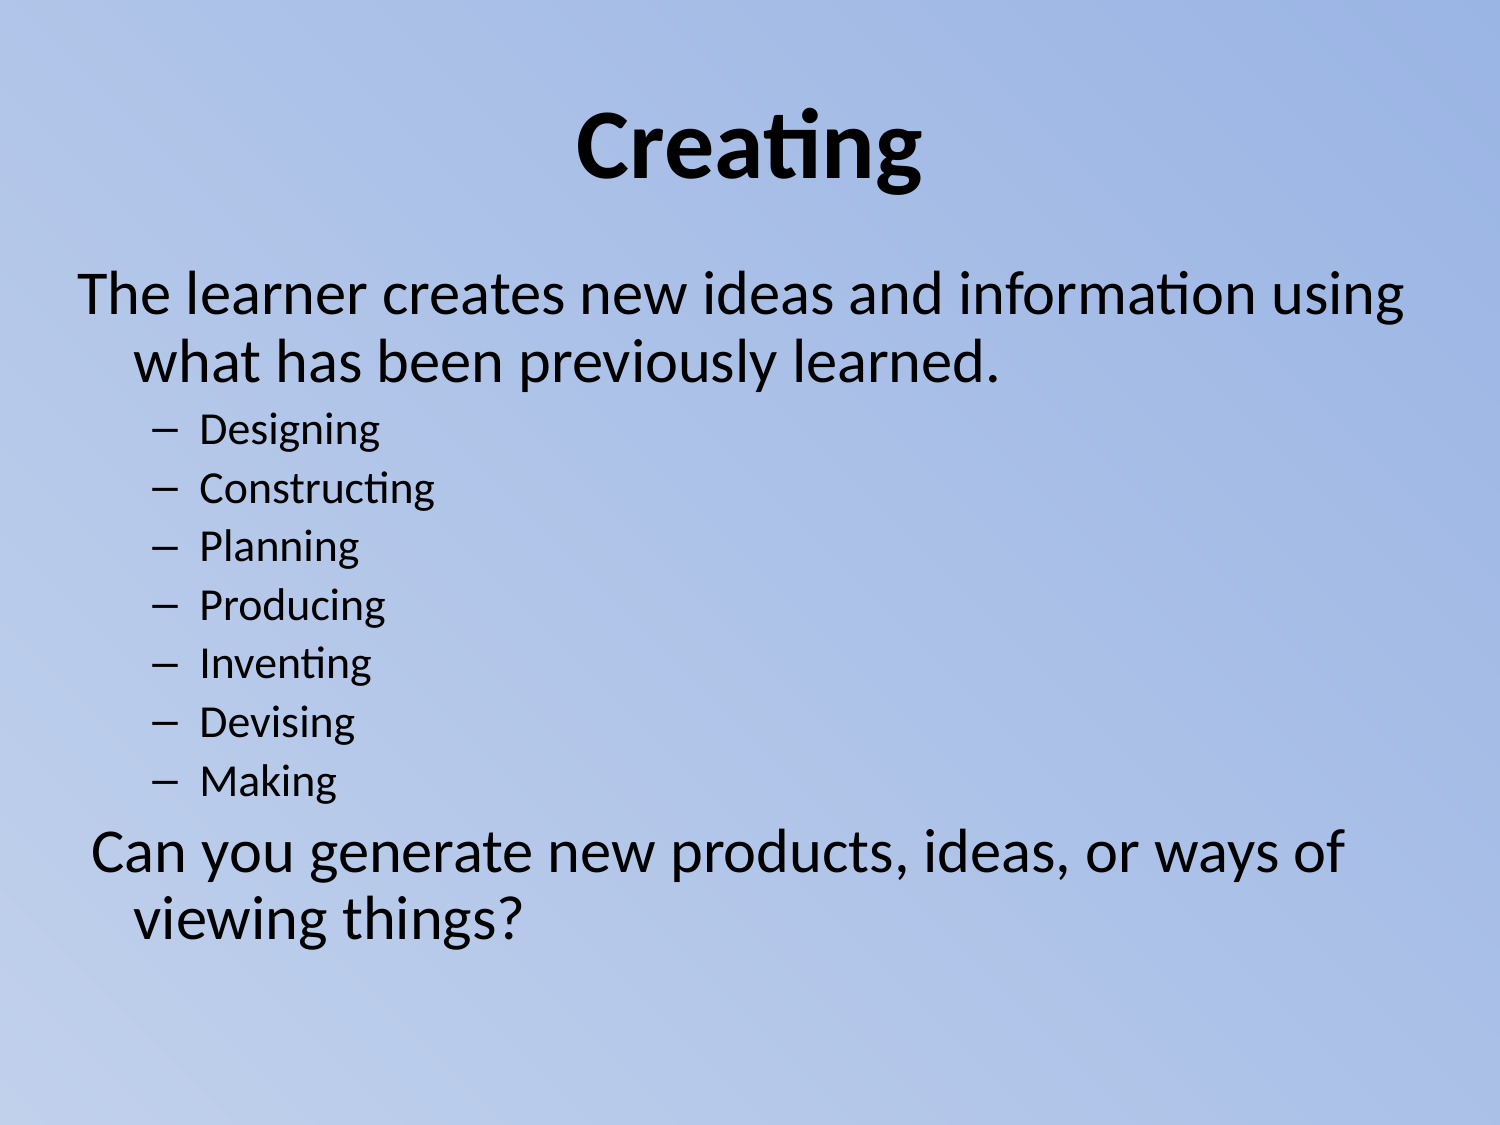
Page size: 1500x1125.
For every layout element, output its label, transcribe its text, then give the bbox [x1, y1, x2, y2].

list The learner creates new ideas and information using what has been previously learned. Designing Constructing Planning Producing Inventing Devising Making Can you generate new products, ideas, or ways of viewing things? [62, 253, 1438, 997]
title Creating [75, 45, 1425, 233]
